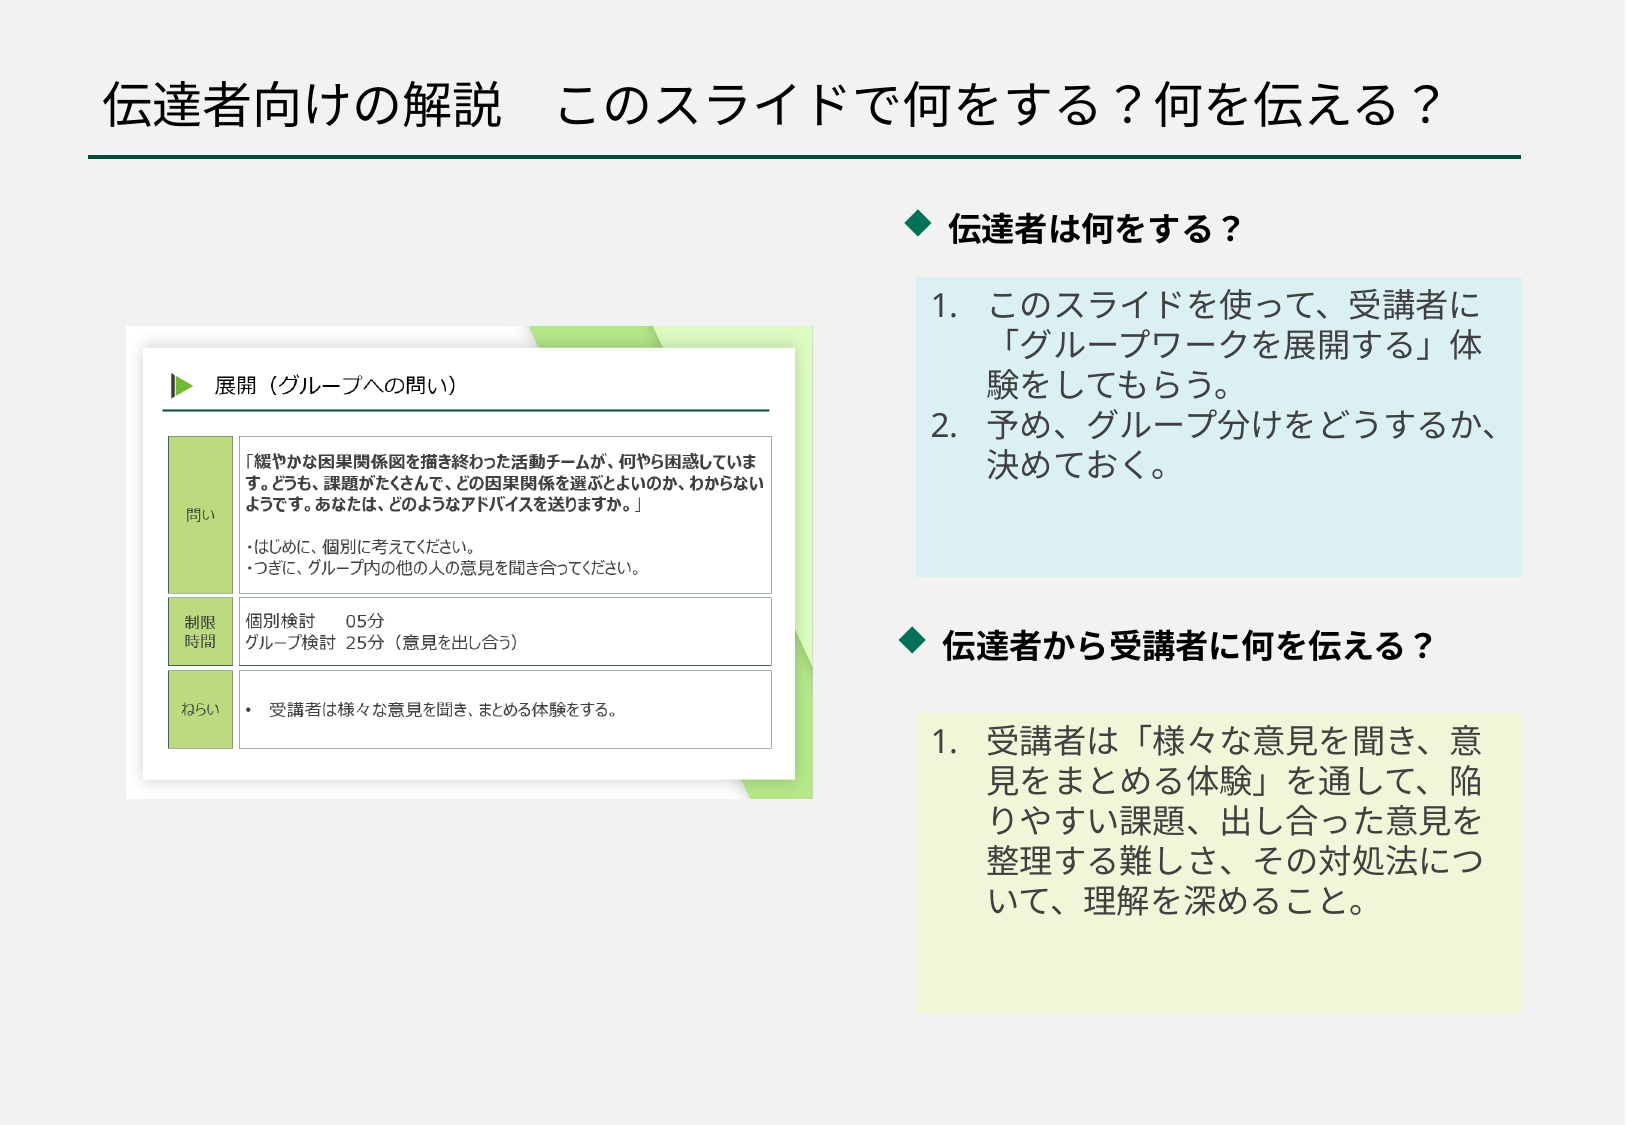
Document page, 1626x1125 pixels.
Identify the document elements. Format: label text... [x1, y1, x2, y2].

list このスライドを使って、受講者に「グループワークを展開する」体験をしてもらう。 予め、グループ分けをどうするか、決めておく。 [915, 277, 1522, 578]
list 受講者は「様々な意見を聞き、意見をまとめる体験」を通して、陥りやすい課題、出し合った意見を整理する難しさ、その対処法について、理解を深めること。 [915, 713, 1522, 1014]
picture [126, 326, 813, 799]
